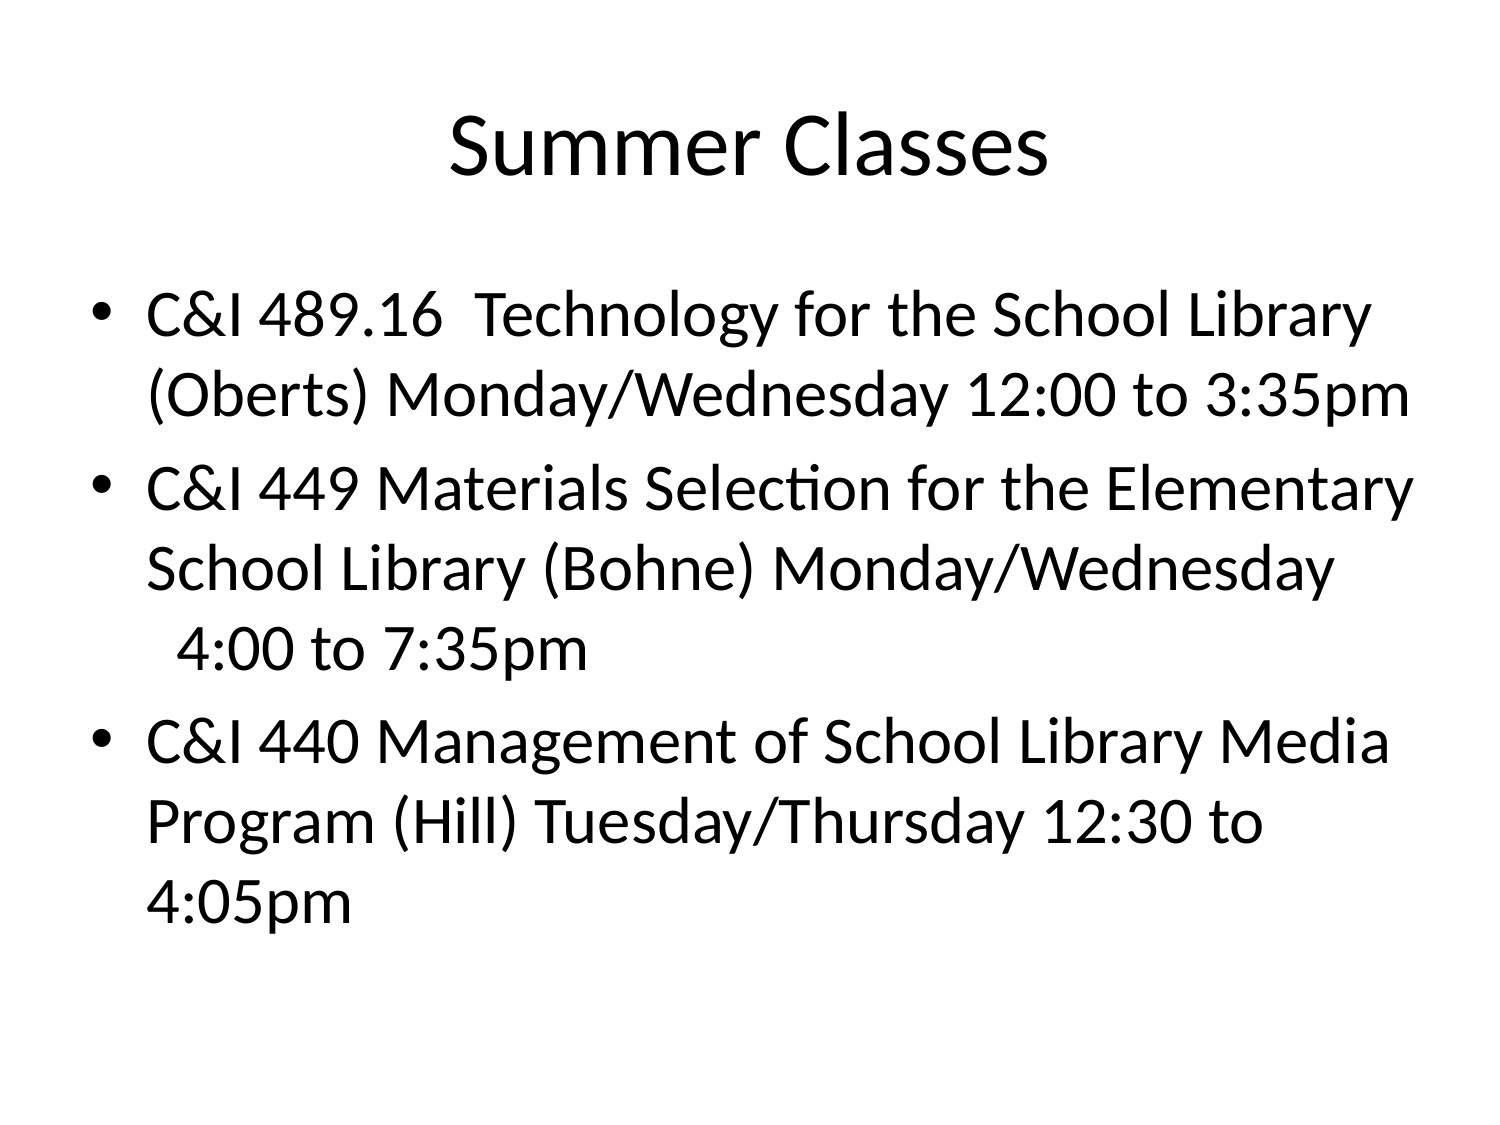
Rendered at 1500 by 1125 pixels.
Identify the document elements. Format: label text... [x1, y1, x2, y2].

title Summer Classes [75, 45, 1425, 233]
list C&I 489.16 Technology for the School Library (Oberts) Monday/Wednesday 12:00 to 3:35pm C&I 449 Materials Selection for the Elementary School Library (Bohne) Monday/Wednesday 4:00 to 7:35pm C&I 440 Management of School Library Media Program (Hill) Tuesday/Thursday 12:30 to 4:05pm [75, 262, 1468, 1005]
